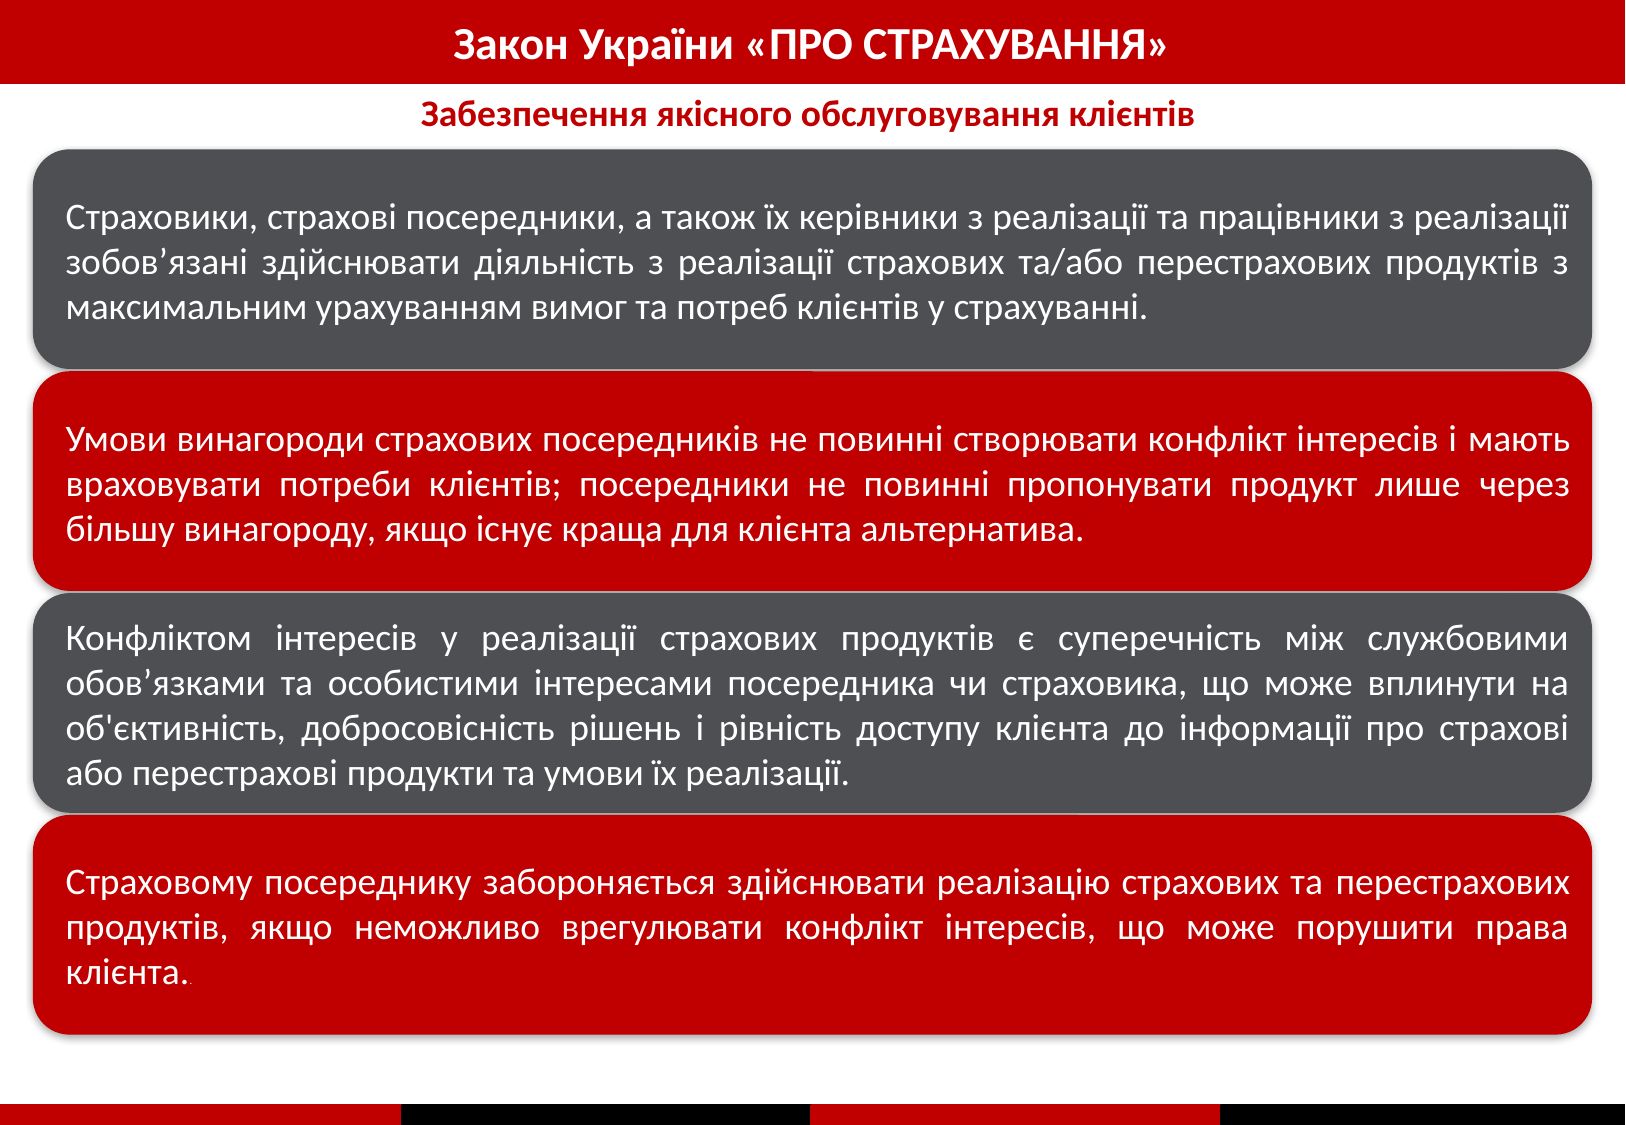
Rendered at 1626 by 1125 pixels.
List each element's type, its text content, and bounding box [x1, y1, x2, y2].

text_box Забезпечення якісного обслуговування клієнтів [406, 81, 1212, 142]
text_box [32, 148, 1593, 1036]
text_box [0, 1104, 401, 1125]
text_box [810, 1104, 1220, 1125]
text_box Закон України «ПРО СТРАХУВАННЯ» [0, 0, 1625, 84]
text_box [401, 1104, 810, 1125]
text_box [1220, 1104, 1625, 1125]
